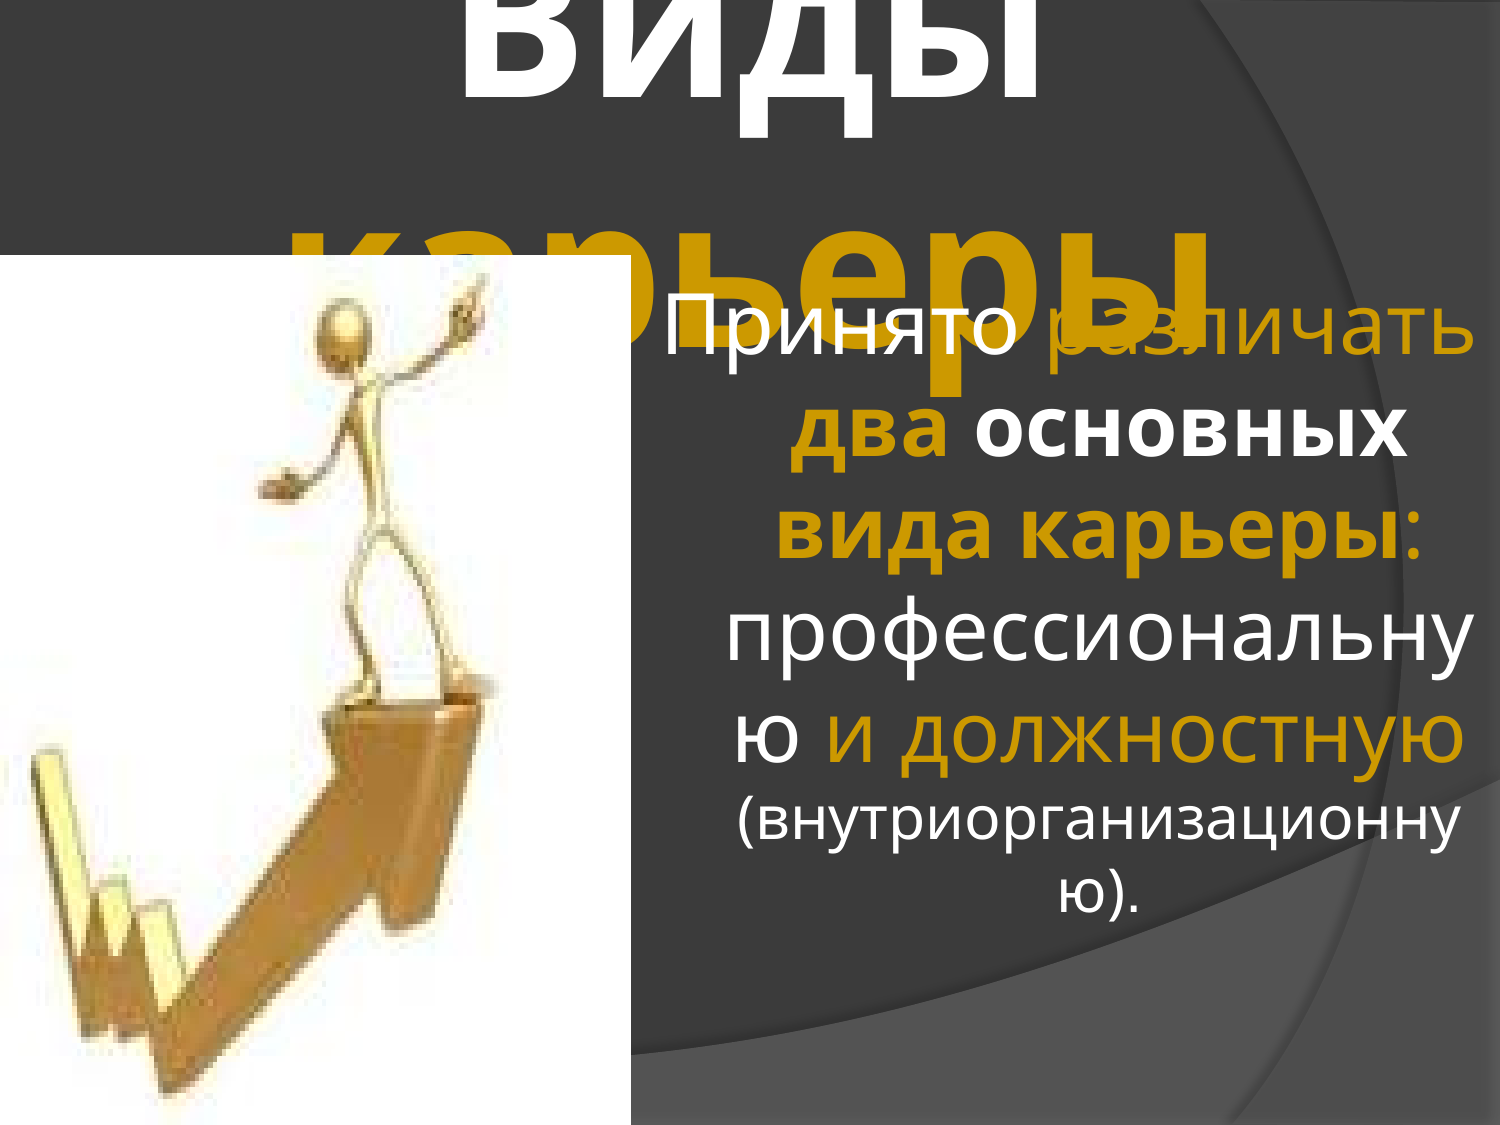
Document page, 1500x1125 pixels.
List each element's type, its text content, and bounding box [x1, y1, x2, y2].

list Принято различать два основных вида карьеры: профессиональную и должностную (внутриорганизационную). [642, 262, 1500, 1125]
title Виды карьеры [0, 45, 1500, 233]
picture [0, 255, 631, 1125]
